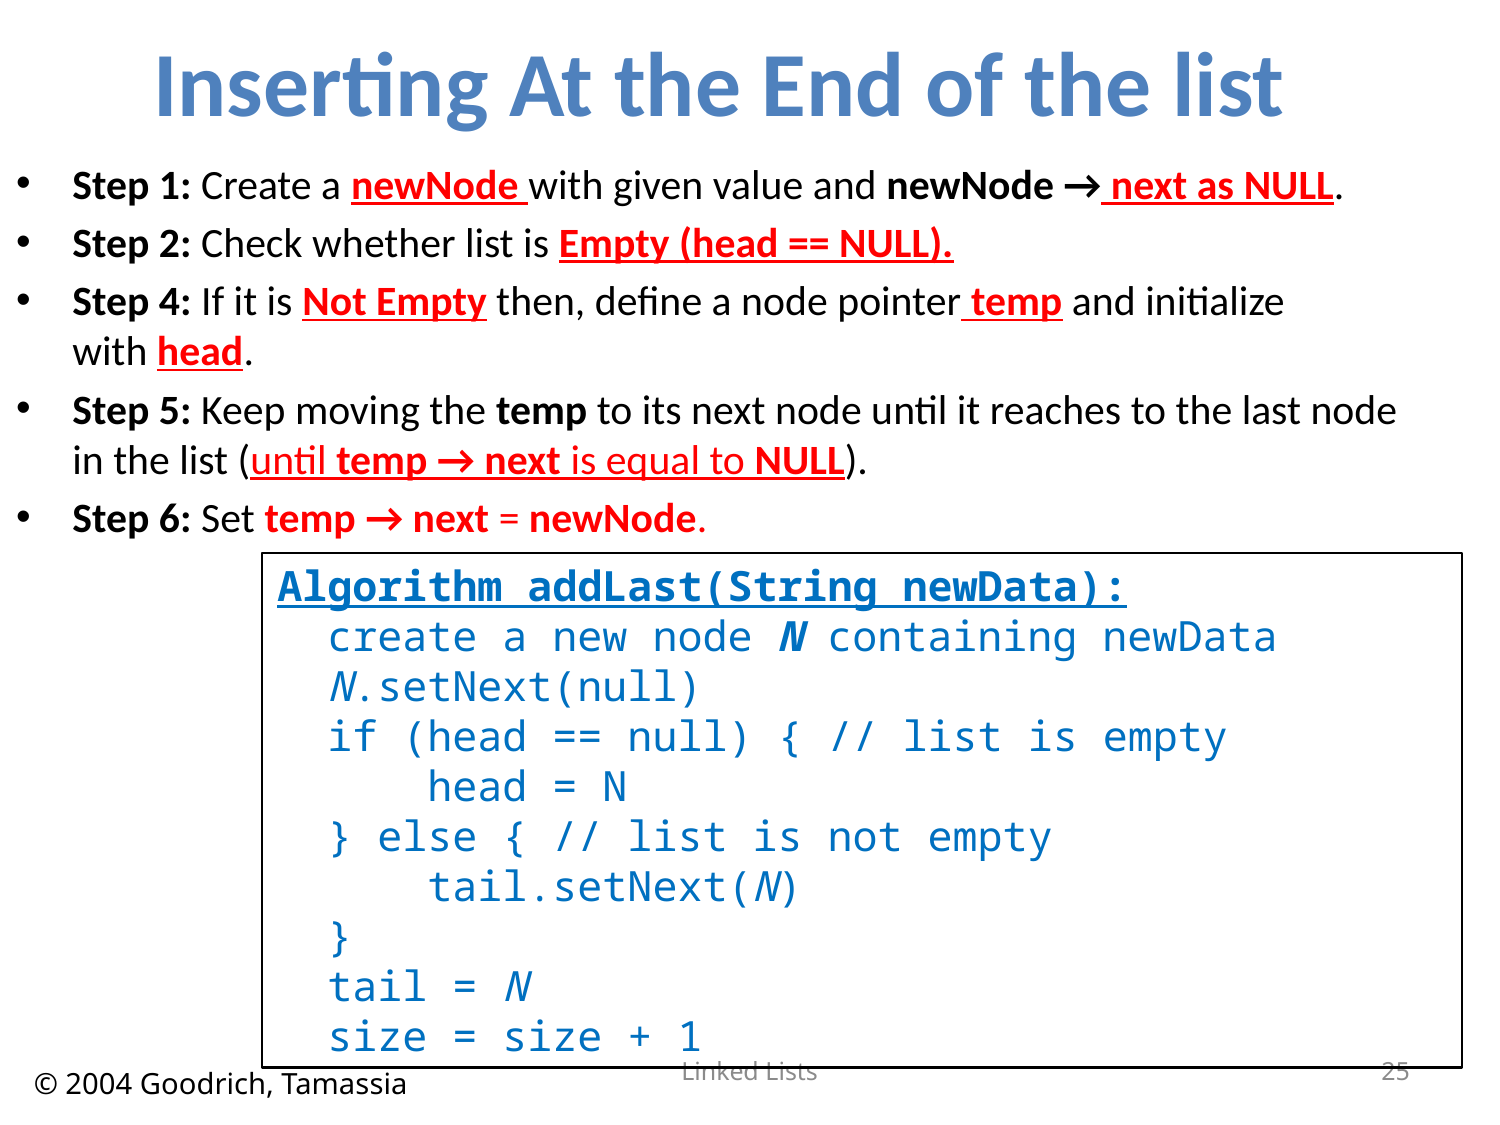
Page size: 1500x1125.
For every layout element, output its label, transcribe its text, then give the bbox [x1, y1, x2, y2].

list Step 1: Create a newNode with given value and newNode → next as NULL. Step 2: Check whether list is Empty (head == NULL). Step 4: If it is Not Empty then, define a node pointer temp and initialize with head. Step 5: Keep moving the temp to its next node until it reaches to the last node in the list (until temp → next is equal to NULL). Step 6: Set temp → next = newNode. [0, 149, 1425, 600]
slide_number 25 [1074, 1068, 1425, 1103]
footer Linked Lists [512, 1068, 988, 1103]
text_box Algorithm addLast(String newData): create a new node N containing newData N.setNext(null) if (head == null) { // list is empty head = N } else { // list is not empty tail.setNext(N) } tail = N size = size + 1 [262, 552, 1463, 1068]
title Inserting At the End of the list [63, 45, 1376, 149]
